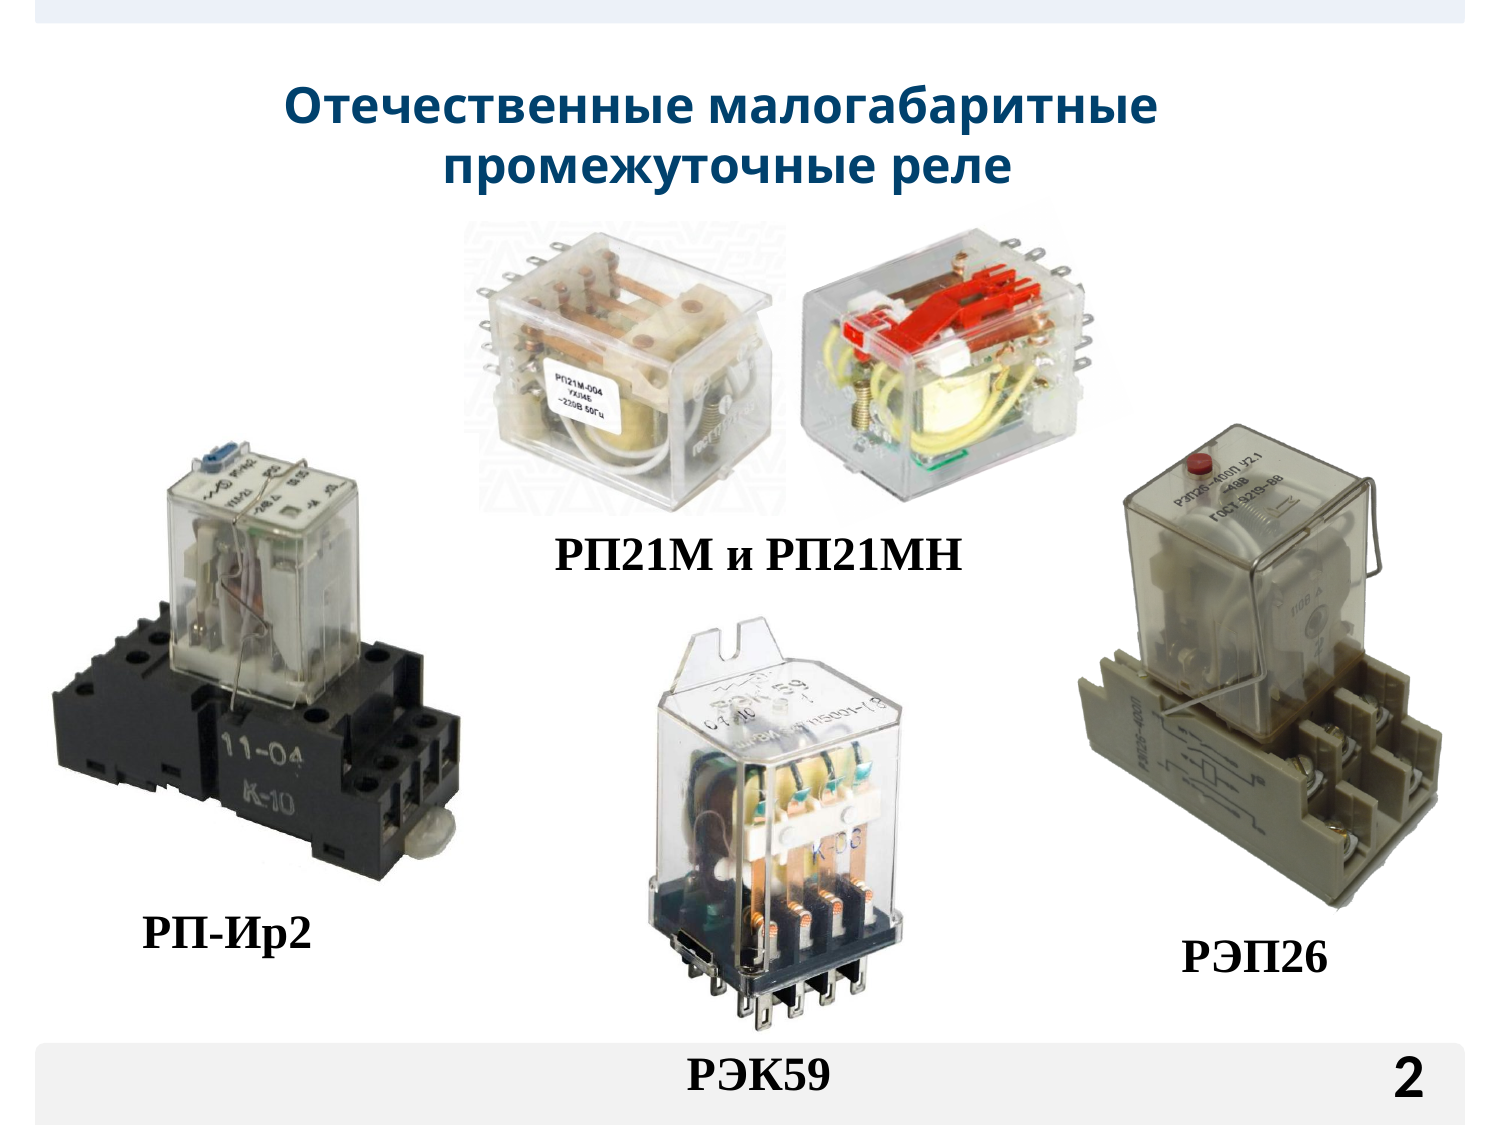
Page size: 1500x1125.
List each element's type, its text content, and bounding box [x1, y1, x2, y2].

text_box РЭП26 [1057, 916, 1453, 990]
picture [631, 613, 911, 1036]
text_box РП-Ир2 [23, 893, 431, 966]
slide_number 2 [1089, 1042, 1440, 1103]
title Отечественные малогабаритные промежуточные реле [53, 66, 1404, 147]
picture [41, 198, 1457, 918]
text_box РП21М и РП21МН [519, 515, 998, 588]
text_box РЭК59 [519, 1035, 998, 1108]
